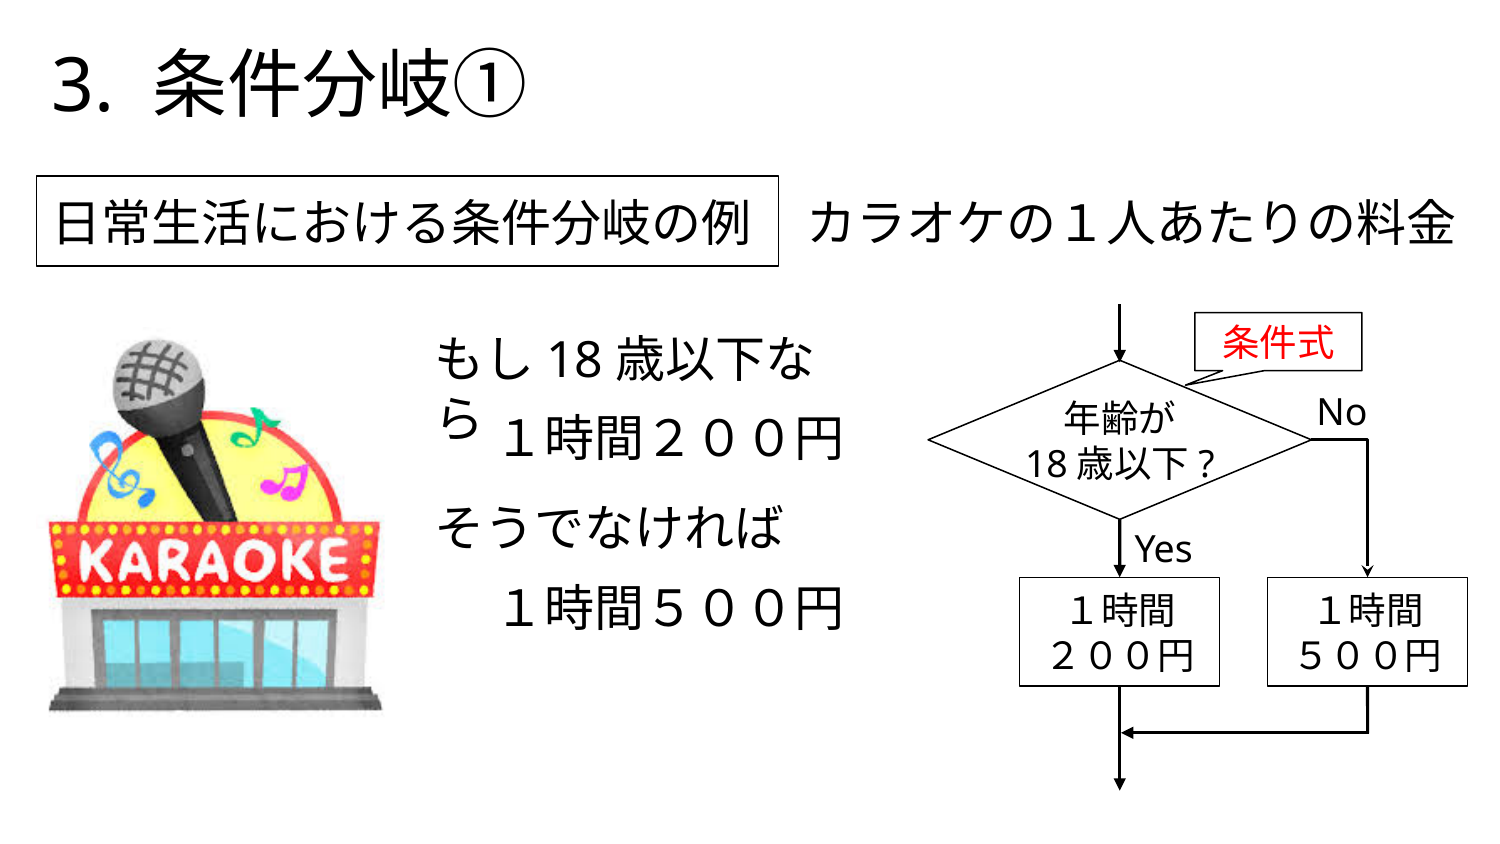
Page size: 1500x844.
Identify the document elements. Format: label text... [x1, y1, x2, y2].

text_box 年齢が 18歳以下? [928, 362, 1301, 519]
text_box そうでなければ [419, 481, 825, 572]
text_box １時間２００円 [479, 391, 885, 482]
text_box カラオケの１人あたりの料金 [791, 175, 1474, 266]
picture [36, 327, 396, 724]
text_box もし18歳以下なら [419, 312, 875, 463]
text_box 条件式 [1185, 312, 1362, 386]
text_box Yes [1119, 509, 1220, 585]
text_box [1311, 439, 1368, 578]
text_box １時間５００円 [479, 561, 875, 652]
text_box No [1301, 372, 1384, 448]
text_box １時間 ５００円 [1267, 577, 1468, 686]
title 3. 条件分岐➀ [36, 21, 1481, 131]
text_box 日常生活における条件分岐の例 [36, 175, 779, 266]
text_box １時間 ２００円 [1019, 577, 1220, 686]
